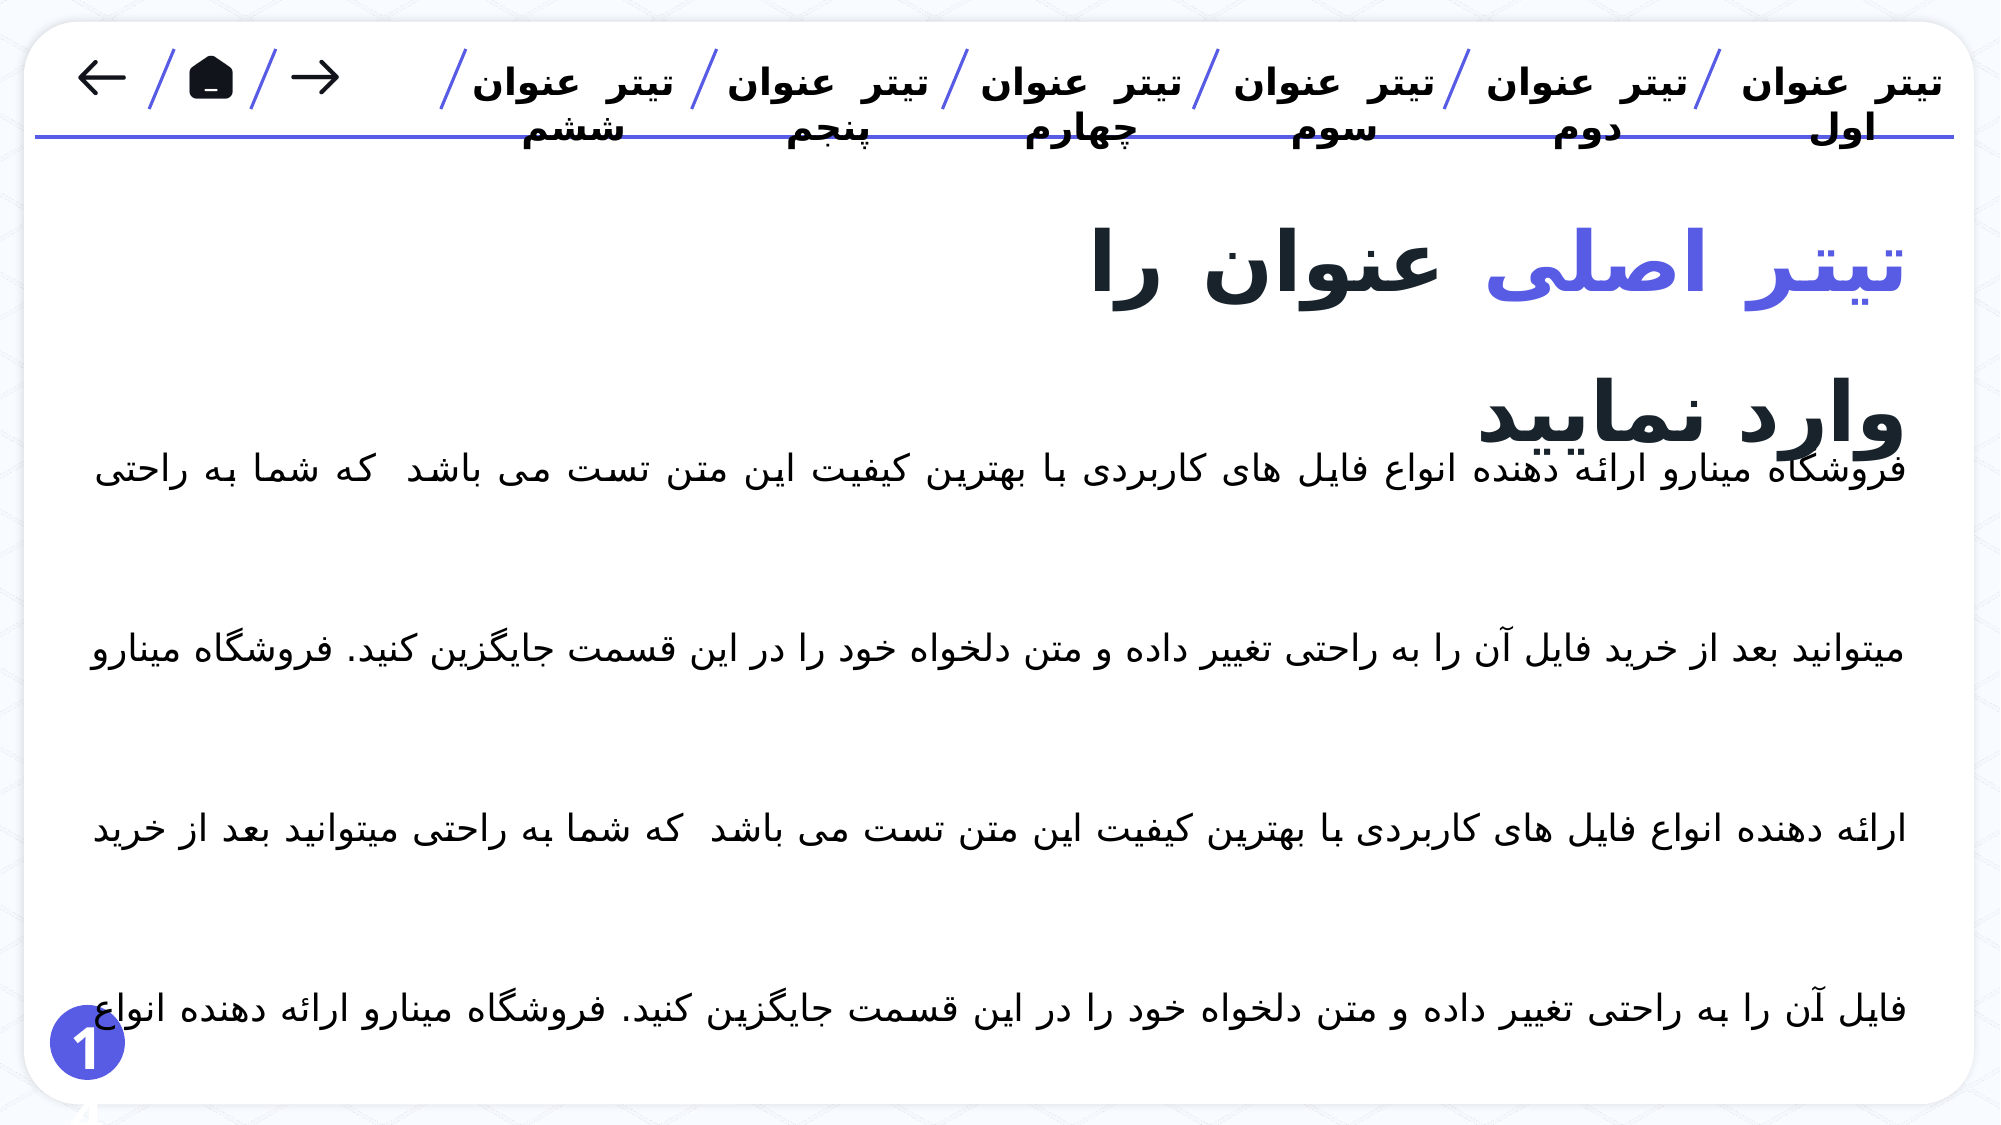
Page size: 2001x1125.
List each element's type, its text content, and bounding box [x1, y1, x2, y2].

text_box تیتر اصلی عنوان را وارد نمایید [1064, 150, 1924, 466]
text_box تیتر عنوان چهارم [957, 50, 1210, 156]
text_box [76, 51, 341, 104]
text_box تیتر عنوان دوم [1463, 50, 1716, 150]
text_box تیتر عنوان پنجم [702, 50, 957, 156]
text_box تیتر عنوان ششم [446, 50, 702, 156]
text_box تیتر عنوان سوم [1210, 50, 1463, 150]
text_box 14 [39, 1003, 134, 1125]
text_box فروشگاه مینارو ارائه دهنده انواع فایل های کاربردی با بهترین کیفیت این متن تست می باشد که شما به راحتی میتوانید بعد از خرید فایل آن را به راحتی تغییر داده و متن دلخواه خود را در این قسمت جایگزین کنید. فروشگاه مینارو ارائه دهنده انواع فایل های کاربردی با بهترین کیفیت این متن تست می باشد که شما به راحتی میتوانید بعد از خرید فایل آن را به راحتی تغییر داده و متن دلخواه خود را در این قسمت جایگزین کنید. فروشگاه مینارو ارائه دهنده انواع فایل های کاربردی با بهترین کیفیت این متن تست می باشد [76, 301, 1923, 1125]
text_box تیتر عنوان اول [1716, 50, 1971, 156]
